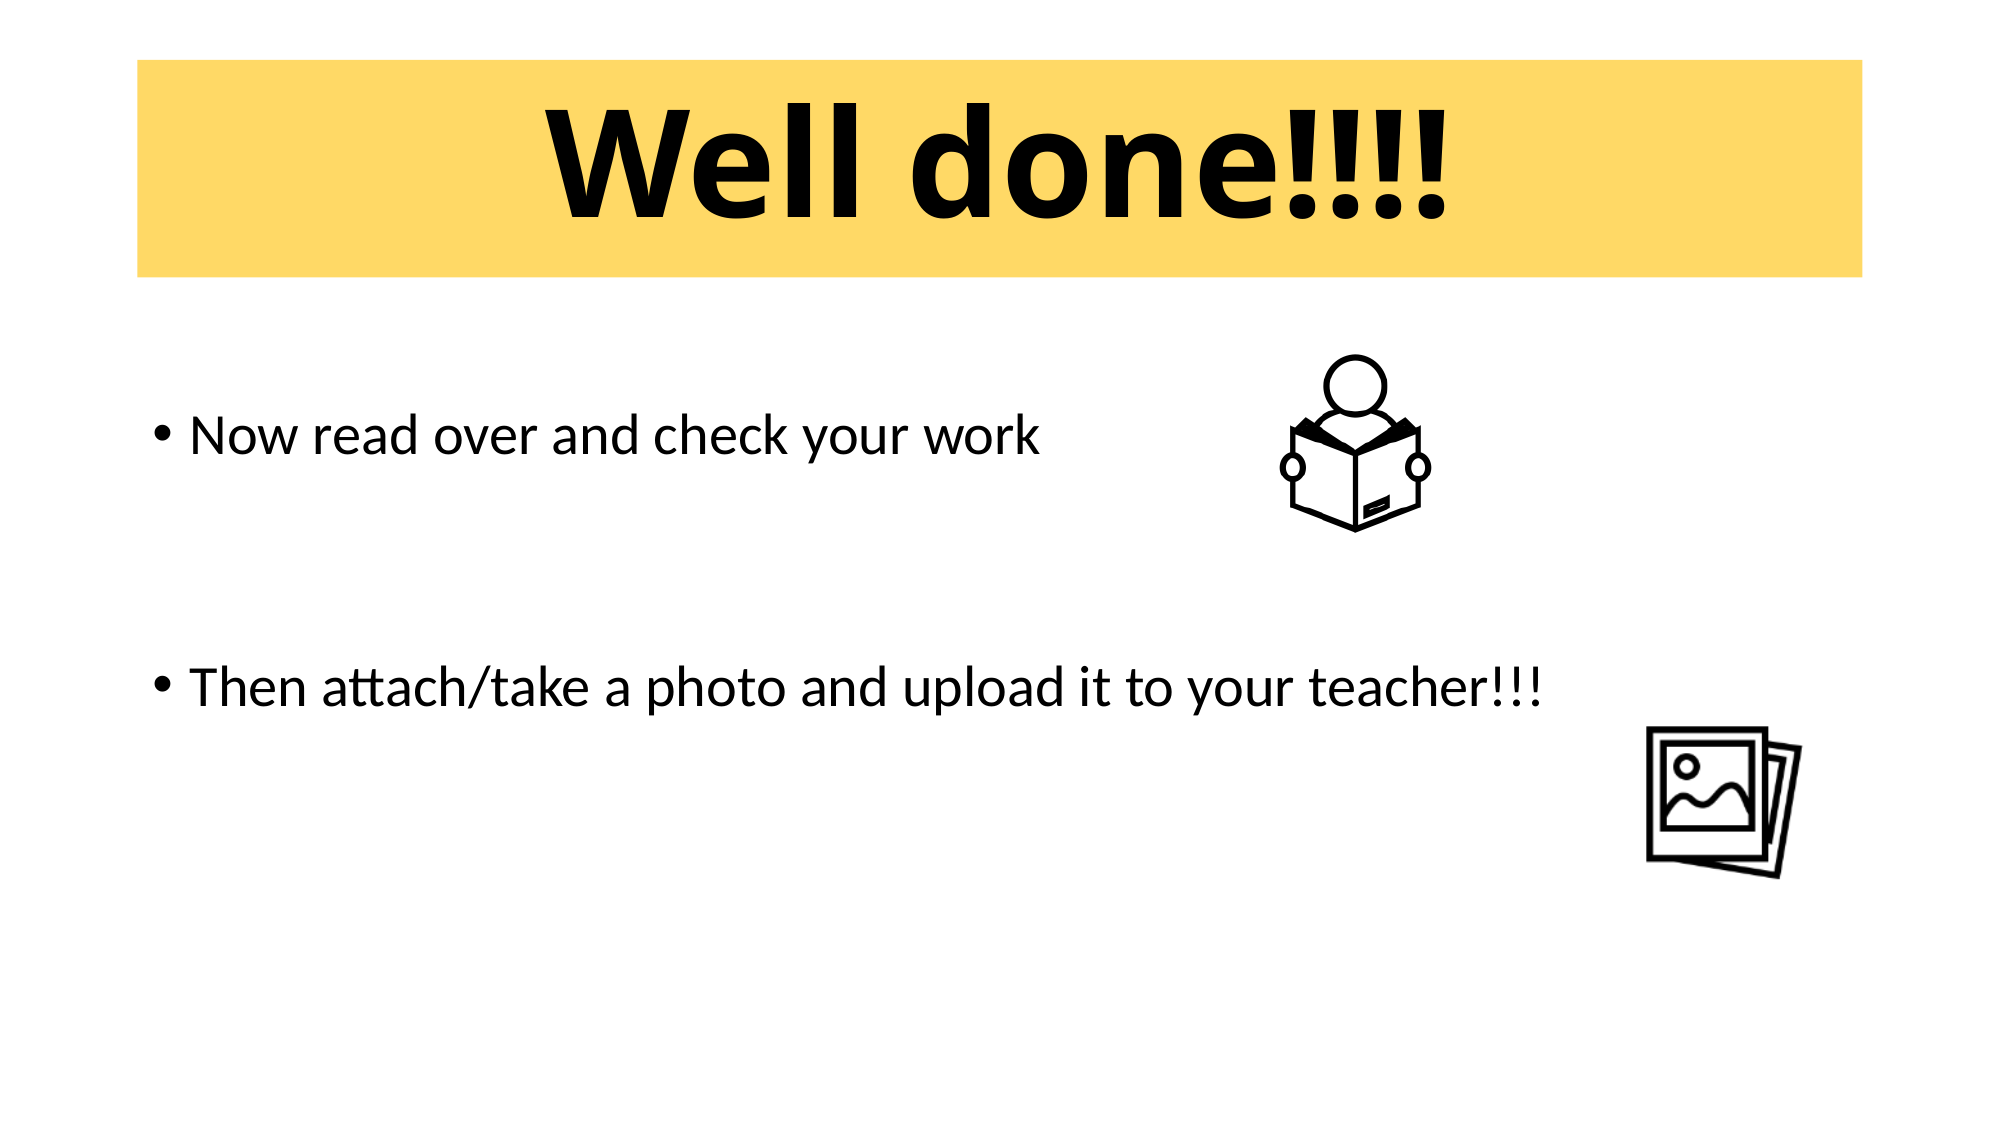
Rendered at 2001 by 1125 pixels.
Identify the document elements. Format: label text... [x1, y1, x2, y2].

title Well done!!!! [137, 59, 1863, 278]
list Now read over and check your work Then attach/take a photo and upload it to your teacher!!! [137, 396, 1863, 1014]
picture [1640, 720, 1807, 887]
picture [1258, 346, 1452, 540]
